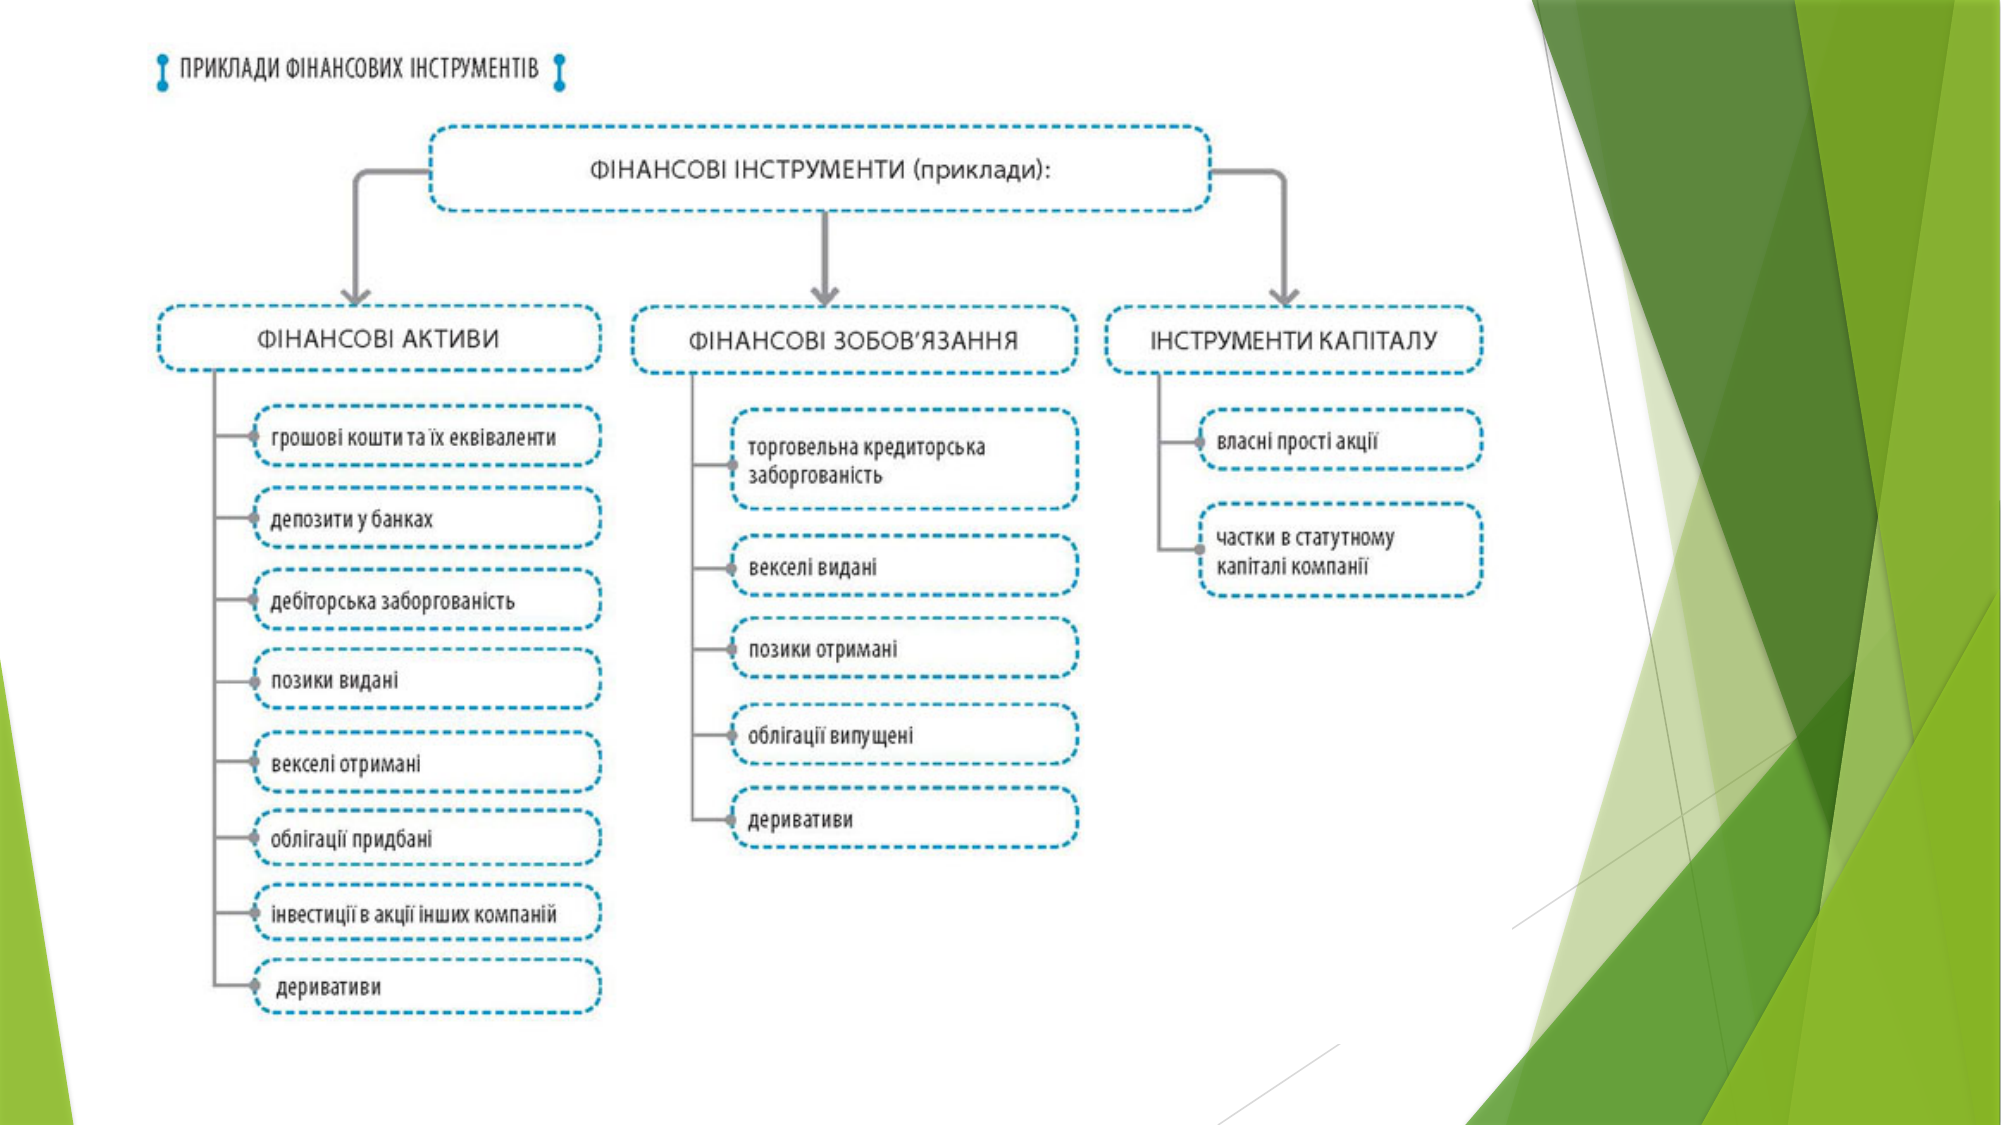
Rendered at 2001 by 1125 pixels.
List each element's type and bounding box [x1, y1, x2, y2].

list [134, 29, 1513, 1045]
